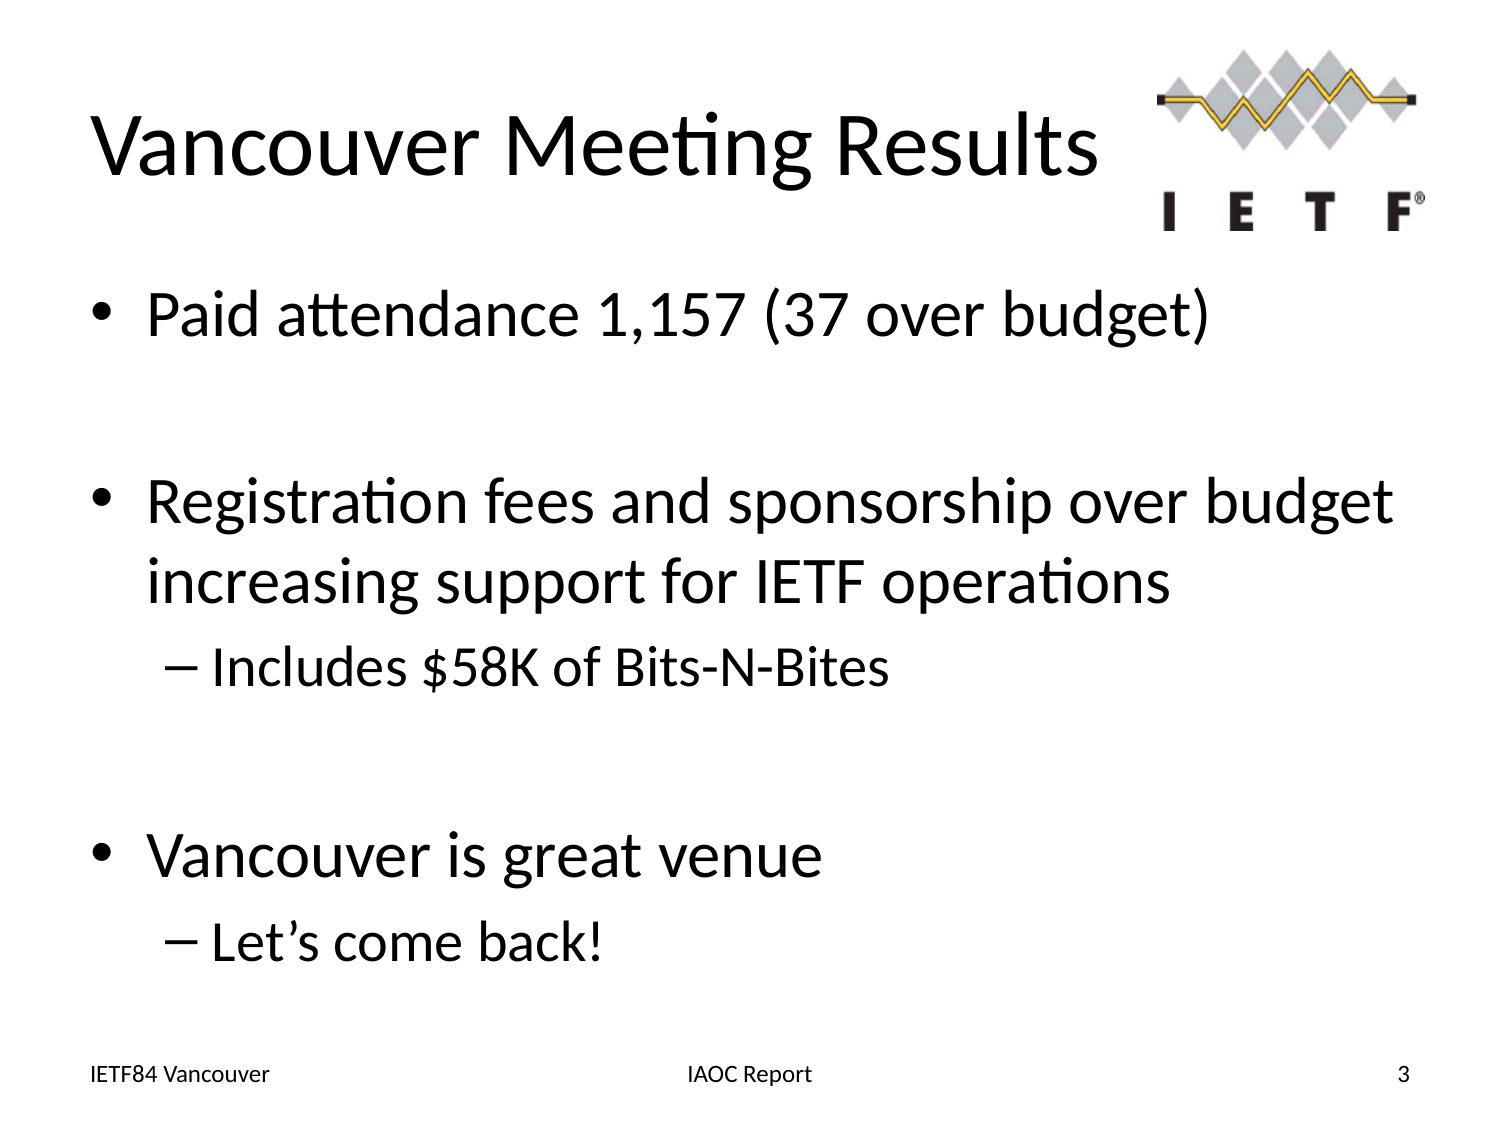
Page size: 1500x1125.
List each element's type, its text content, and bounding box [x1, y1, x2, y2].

picture [1157, 49, 1425, 231]
slide_number IETF84 Vancouver [75, 1042, 425, 1103]
title Vancouver Meeting Results [75, 45, 1138, 233]
footer IAOC Report [512, 1042, 988, 1103]
list Paid attendance 1,157 (37 over budget) Registration fees and sponsorship over budget increasing support for IETF operations Includes $58K of Bits-N-Bites Vancouver is great venue Let’s come back! [75, 262, 1425, 1005]
slide_number 3 [1074, 1042, 1425, 1103]
